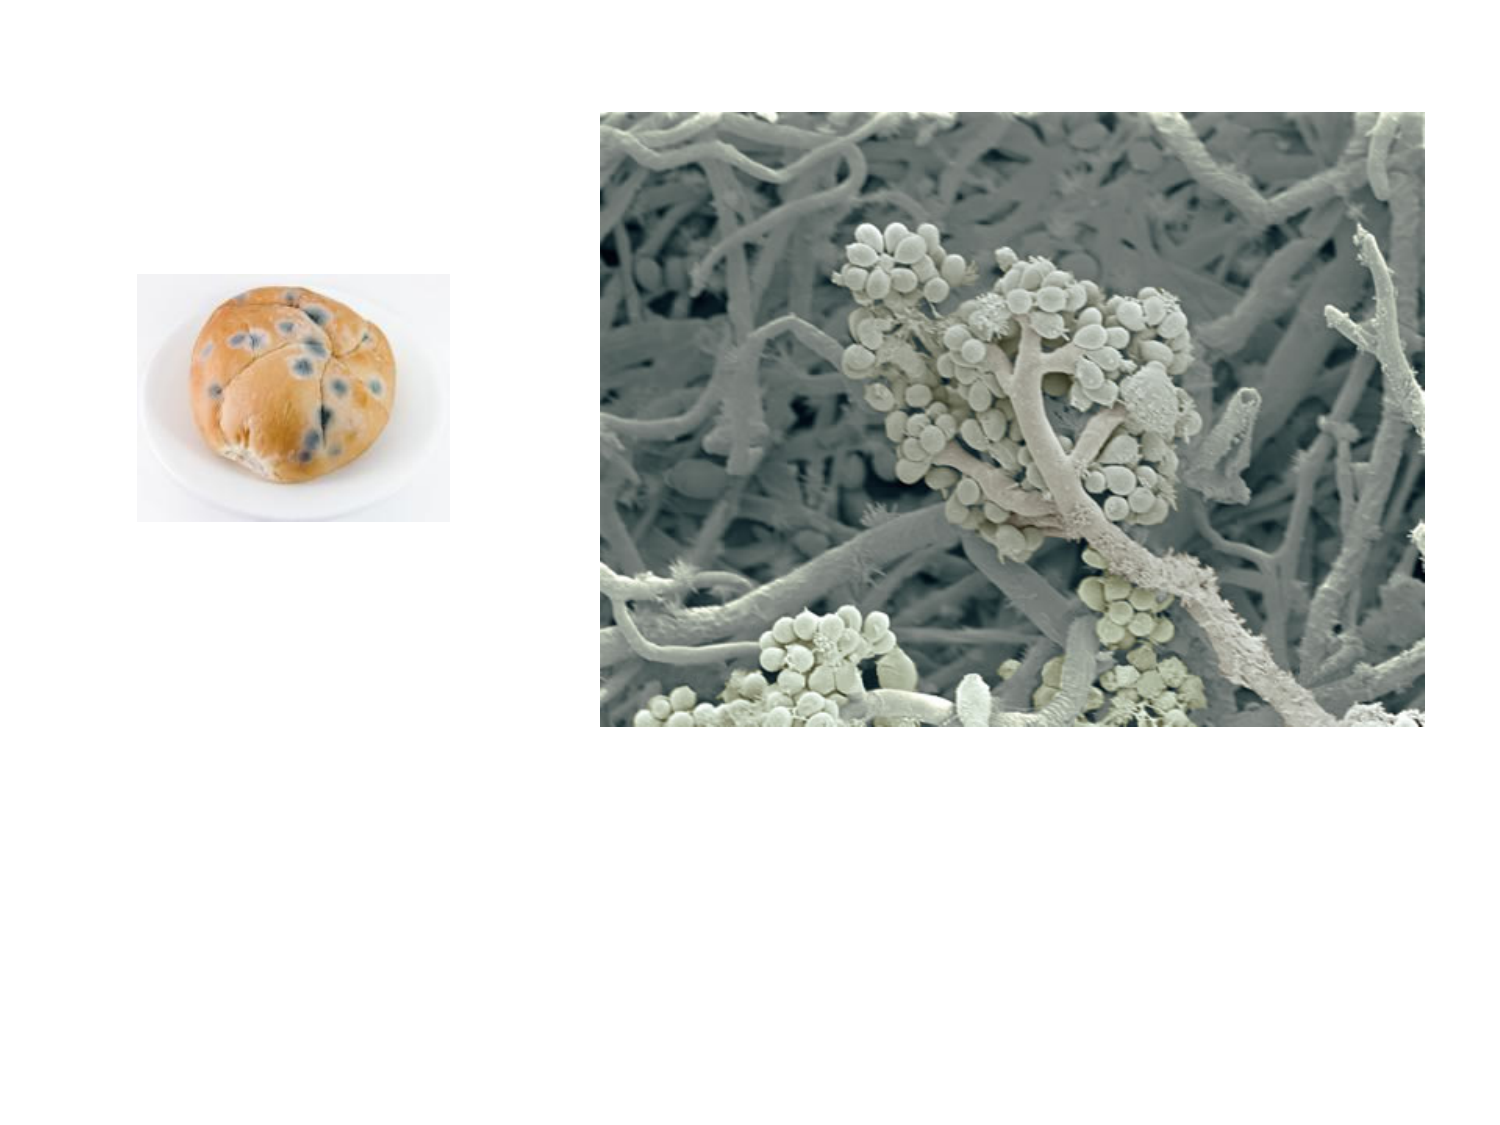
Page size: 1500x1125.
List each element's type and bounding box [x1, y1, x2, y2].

picture [599, 112, 1426, 727]
picture [137, 274, 451, 523]
